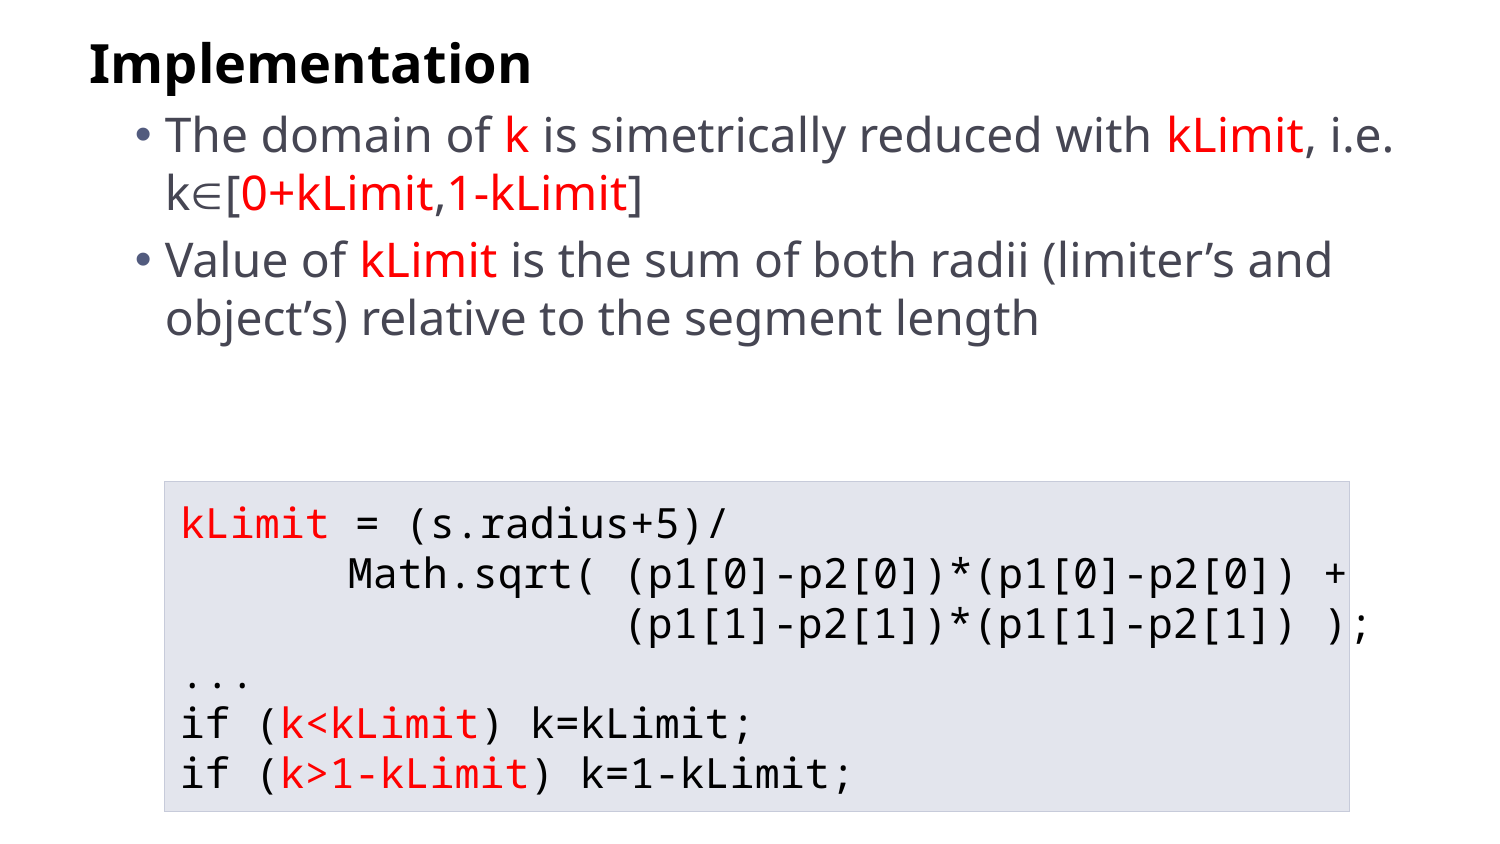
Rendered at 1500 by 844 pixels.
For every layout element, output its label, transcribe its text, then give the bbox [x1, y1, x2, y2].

text_box kLimit = (s.radius+5)/ Math.sqrt( (p1[0]-p2[0])*(p1[0]-p2[0]) + (p1[1]-p2[1])*(p1[1]-p2[1]) ); ... if (k<kLimit) k=kLimit; if (k>1-kLimit) k=1-kLimit; [164, 481, 1350, 812]
list Implementation The domain of k is simetrically reduced with kLimit, i.e. k[0+kLimit,1-kLimit] Value of kLimit is the sum of both radii (limiter’s and object’s) relative to the segment length [75, 21, 1475, 835]
